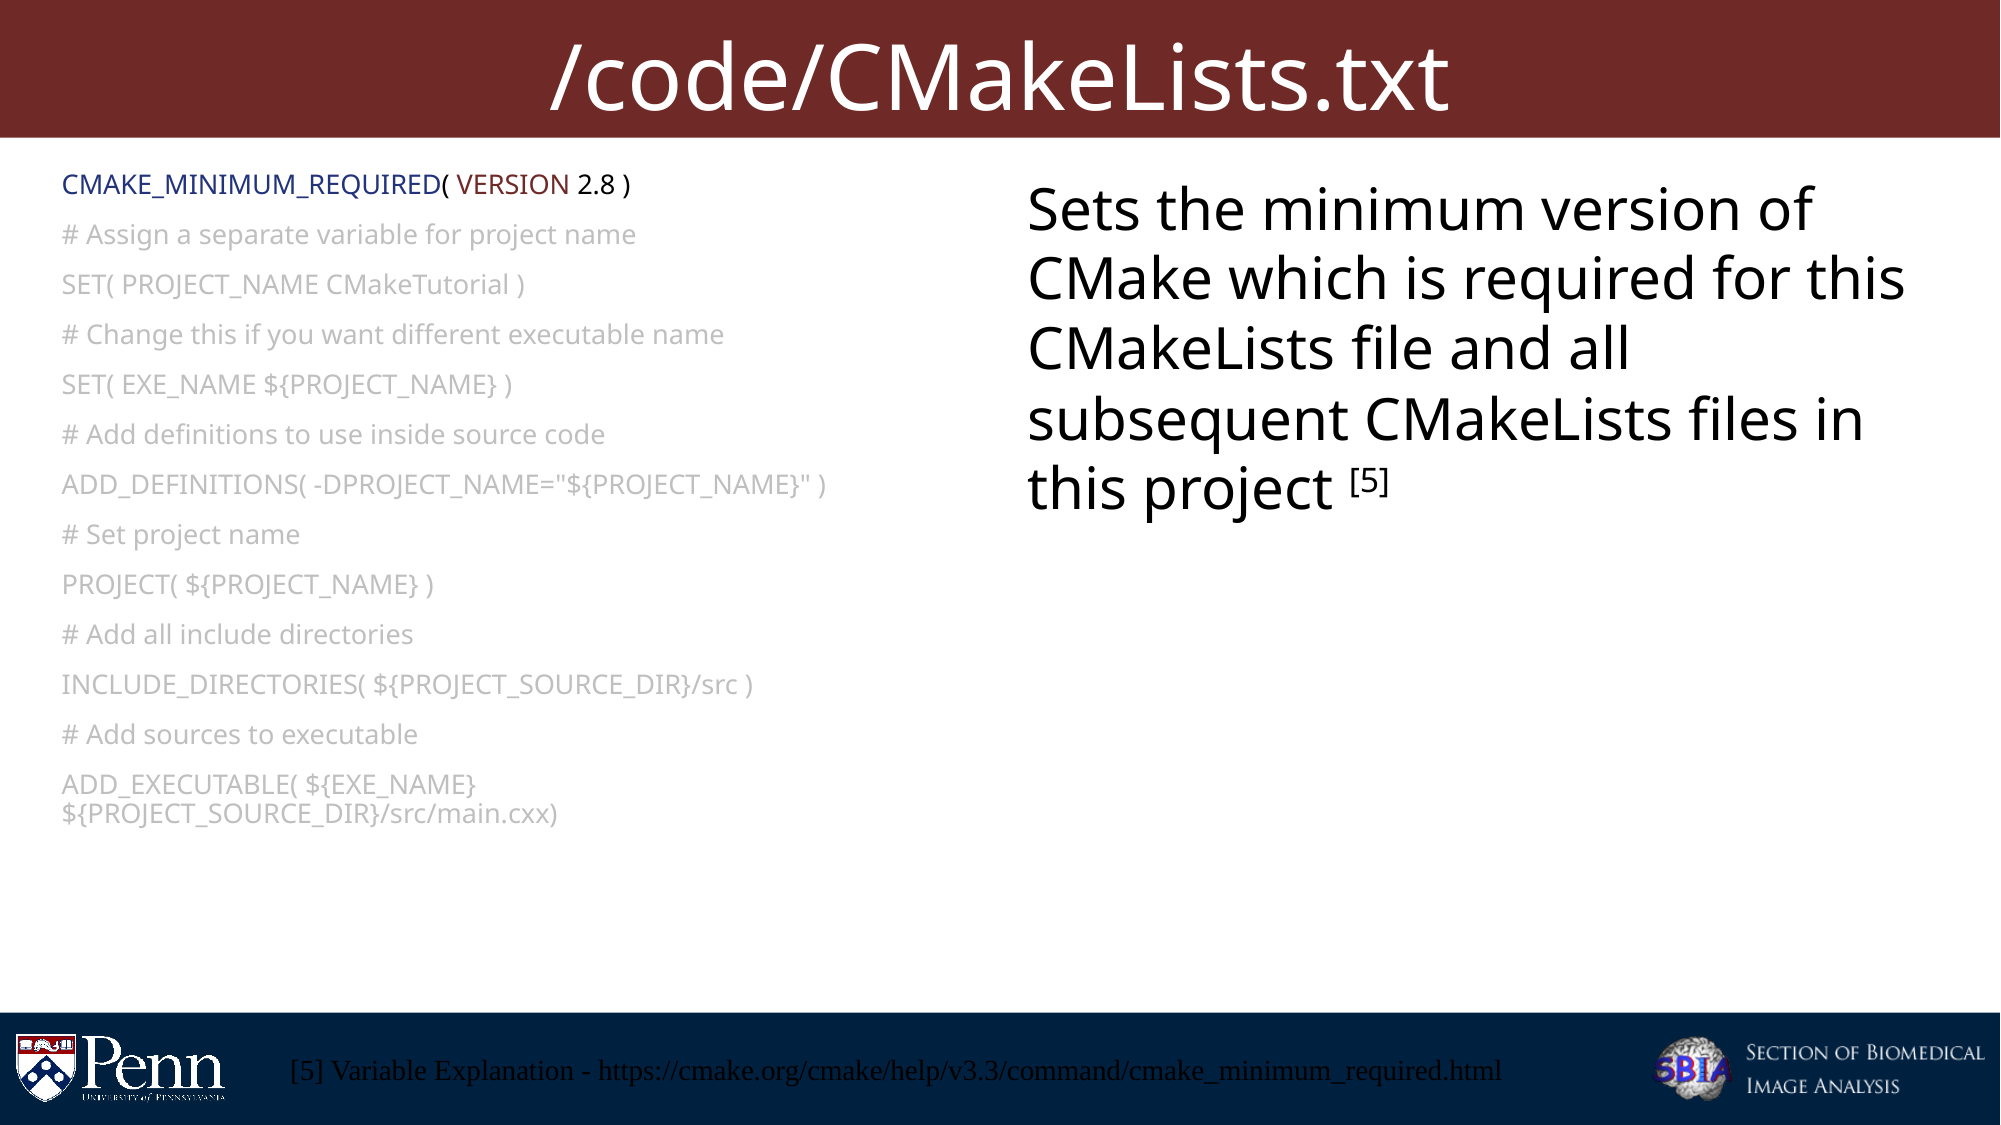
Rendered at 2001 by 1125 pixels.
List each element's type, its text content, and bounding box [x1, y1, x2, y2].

list Sets the minimum version of CMake which is required for this CMakeLists file and all subsequent CMakeLists files in this project [5] [1012, 164, 1954, 987]
picture [1652, 1035, 1985, 1102]
footer [5] Variable Explanation - https://cmake.org/cmake/help/v3.3/command/cmake_minimum_required.html [241, 1038, 1551, 1099]
title /code/CMakeLists.txt [46, 0, 1954, 138]
list CMAKE_MINIMUM_REQUIRED( VERSION 2.8 ) # Assign a separate variable for project name SET( PROJECT_NAME CMakeTutorial ) # Change this if you want different executable name SET( EXE_NAME ${PROJECT_NAME} ) # Add definitions to use inside source code ADD_DEFINITIONS( -DPROJECT_NAME="${PROJECT_NAME}" ) # Set project name PROJECT( ${PROJECT_NAME} ) # Add all include directories INCLUDE_DIRECTORIES( ${PROJECT_SOURCE_DIR}/src ) # Add sources to executable ADD_EXECUTABLE( ${EXE_NAME} ${PROJECT_SOURCE_DIR}/src/main.cxx) [46, 164, 985, 987]
picture [16, 1034, 225, 1103]
